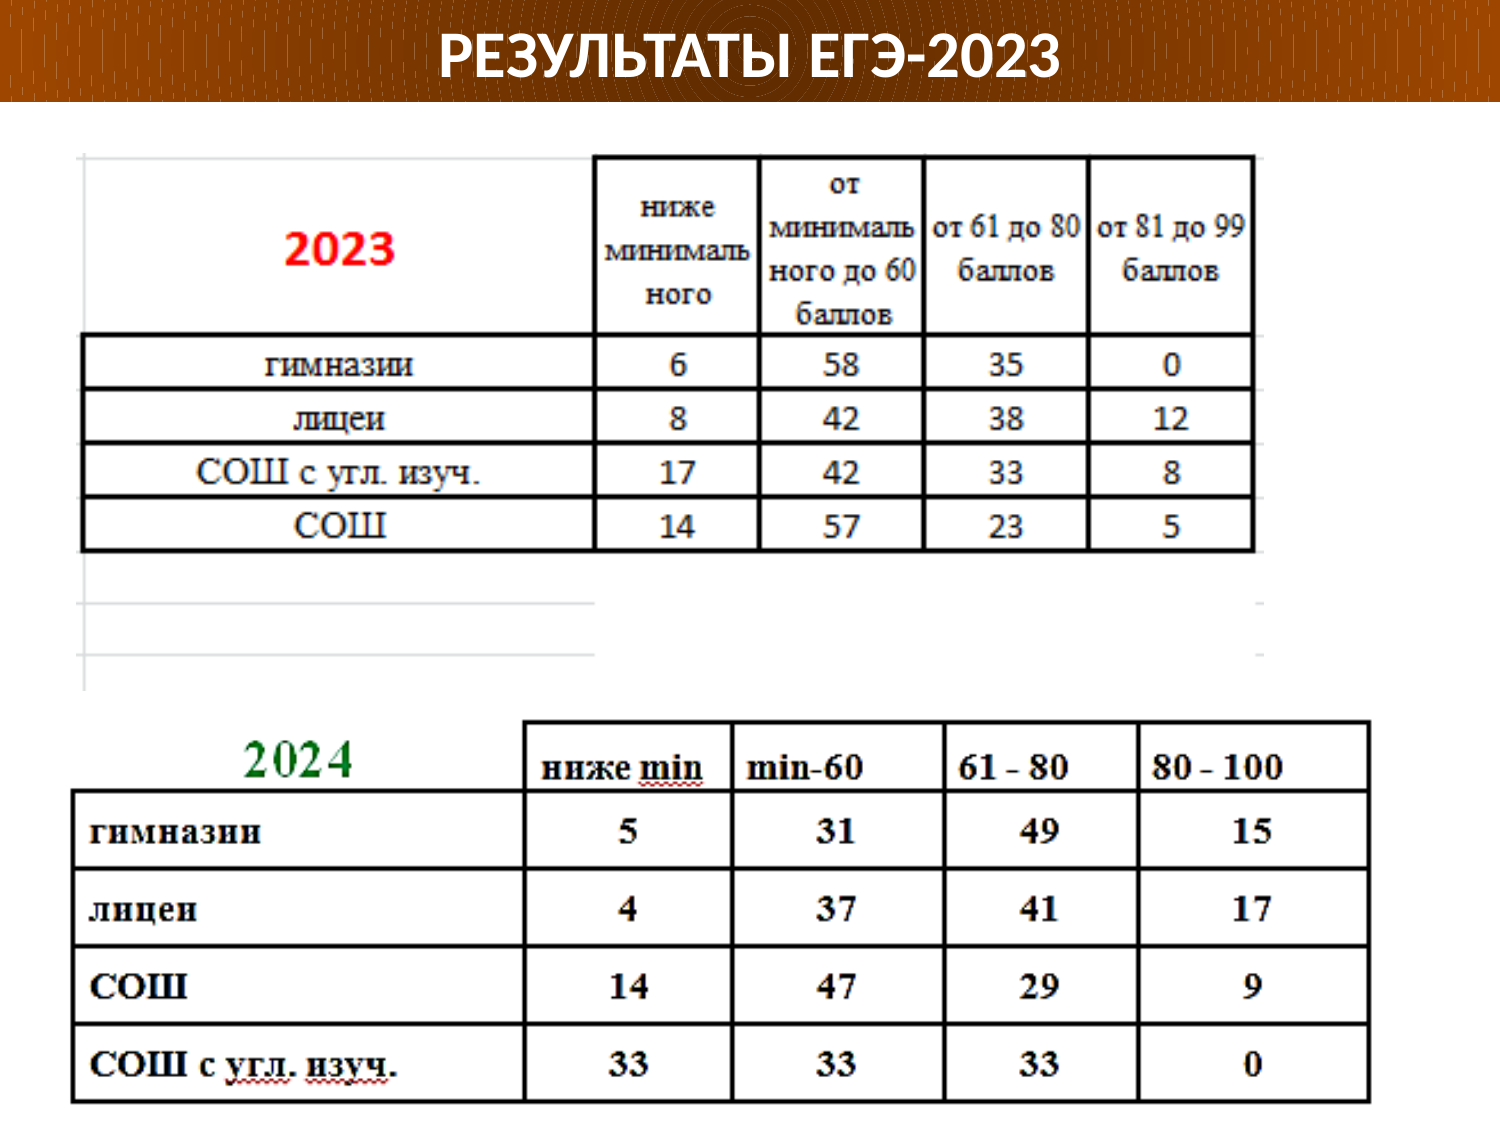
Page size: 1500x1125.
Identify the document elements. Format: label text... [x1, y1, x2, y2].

title РЕЗУЛЬТАТЫ ЕГЭ-2023 [0, 0, 1500, 102]
picture [52, 153, 1391, 1125]
